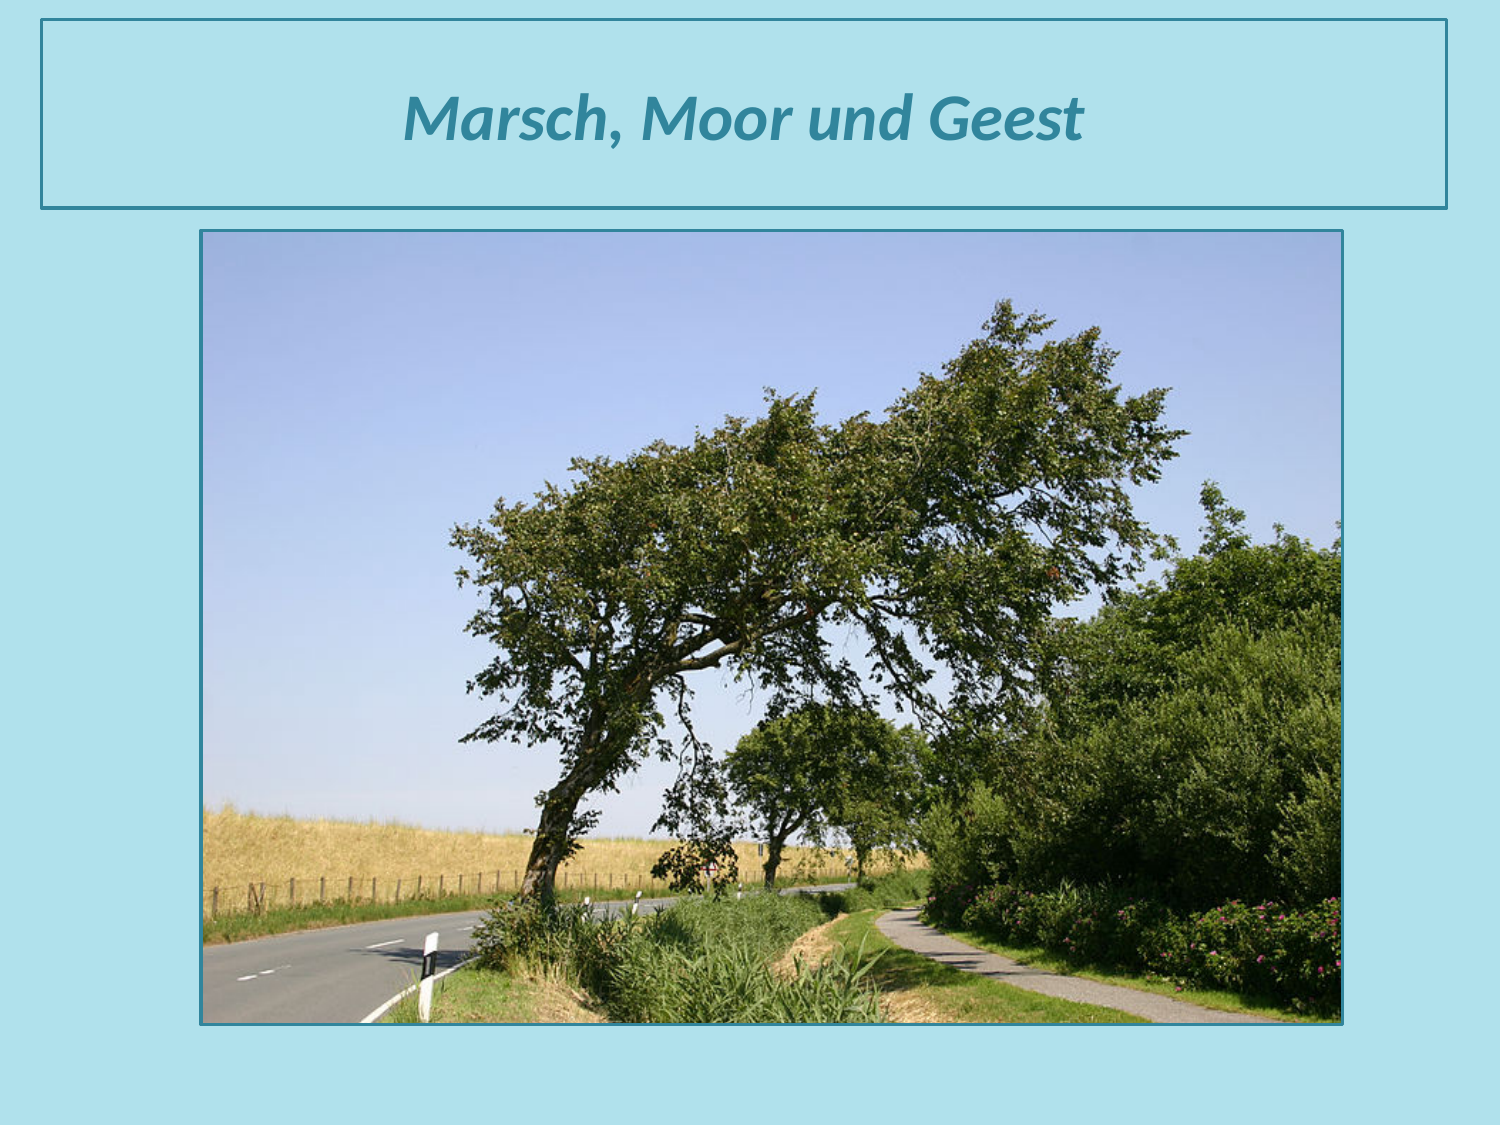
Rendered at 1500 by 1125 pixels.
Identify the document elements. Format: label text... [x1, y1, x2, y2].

title Marsch, Moor und Geest [41, 19, 1447, 209]
picture [202, 231, 1341, 1024]
